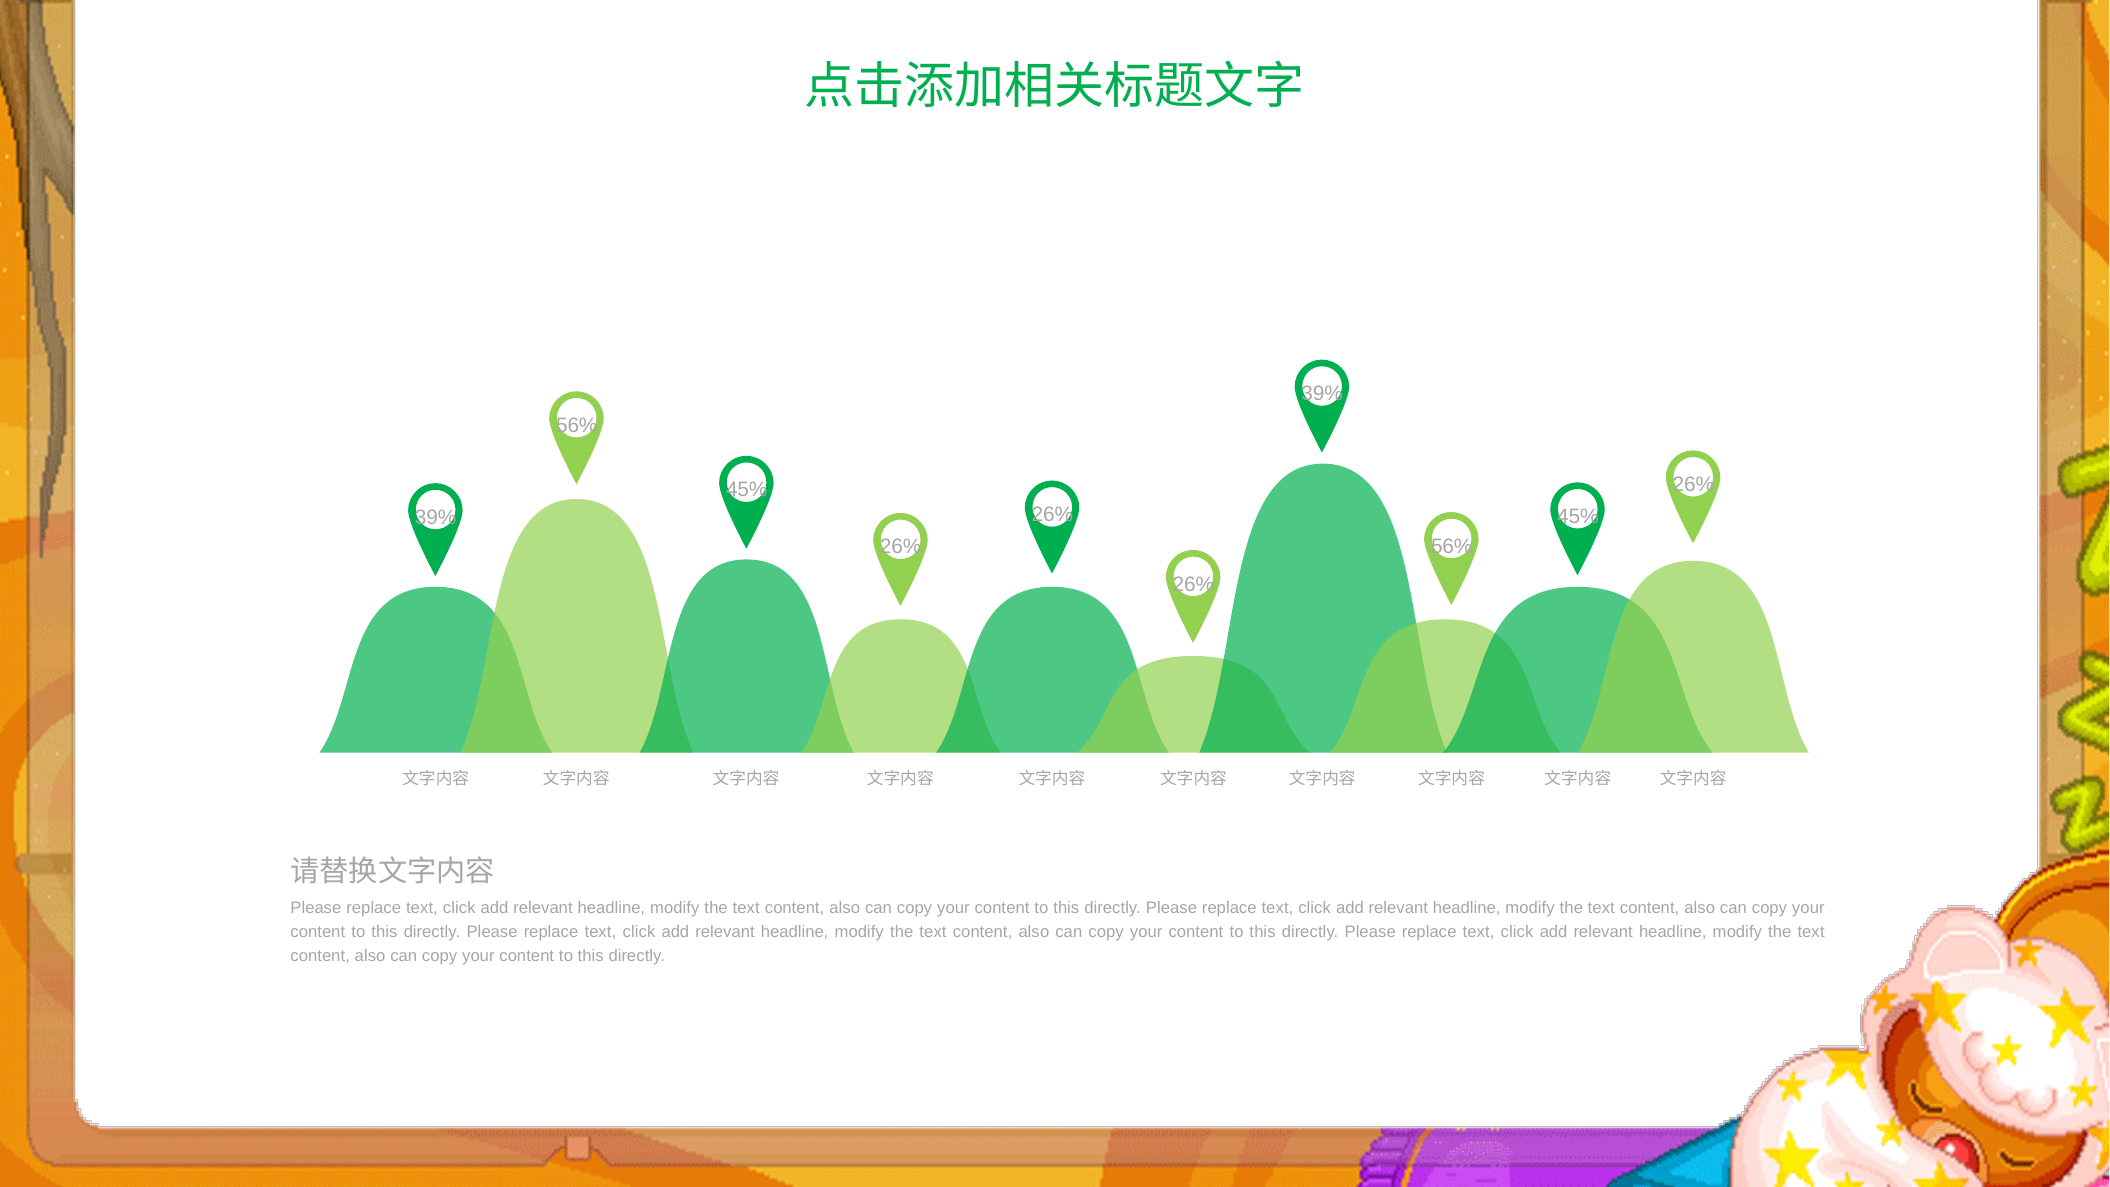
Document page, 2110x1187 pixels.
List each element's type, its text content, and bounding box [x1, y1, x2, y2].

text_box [1448, 511, 1488, 586]
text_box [639, 559, 854, 796]
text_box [1077, 656, 1199, 796]
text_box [1329, 619, 1443, 796]
picture [0, 0, 2110, 1187]
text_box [399, 483, 472, 577]
text_box 请替换文字内容 [290, 845, 506, 888]
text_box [710, 455, 783, 549]
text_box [800, 619, 935, 796]
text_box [1577, 560, 1809, 796]
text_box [864, 512, 937, 606]
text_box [1199, 463, 1448, 796]
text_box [1443, 586, 1577, 796]
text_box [1016, 480, 1089, 574]
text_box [460, 499, 694, 796]
text_box 点击添加相关标题文字 [803, 53, 1307, 114]
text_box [540, 391, 613, 485]
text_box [319, 586, 553, 798]
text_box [1157, 549, 1199, 643]
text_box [1541, 482, 1614, 576]
text_box Please replace text, click add relevant headline, modify the text content, also can copy your content to this directly. Please replace text, click add relevant headline, modify the text content, also can copy your content to this directly. Please replace text, click add relevant headline, modify the text content, also can copy your content to this directly. Please replace text, click add relevant headline, modify the text content, also can copy your content to this directly. [290, 892, 1828, 965]
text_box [935, 586, 1169, 796]
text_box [1657, 450, 1730, 544]
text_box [1286, 359, 1359, 453]
